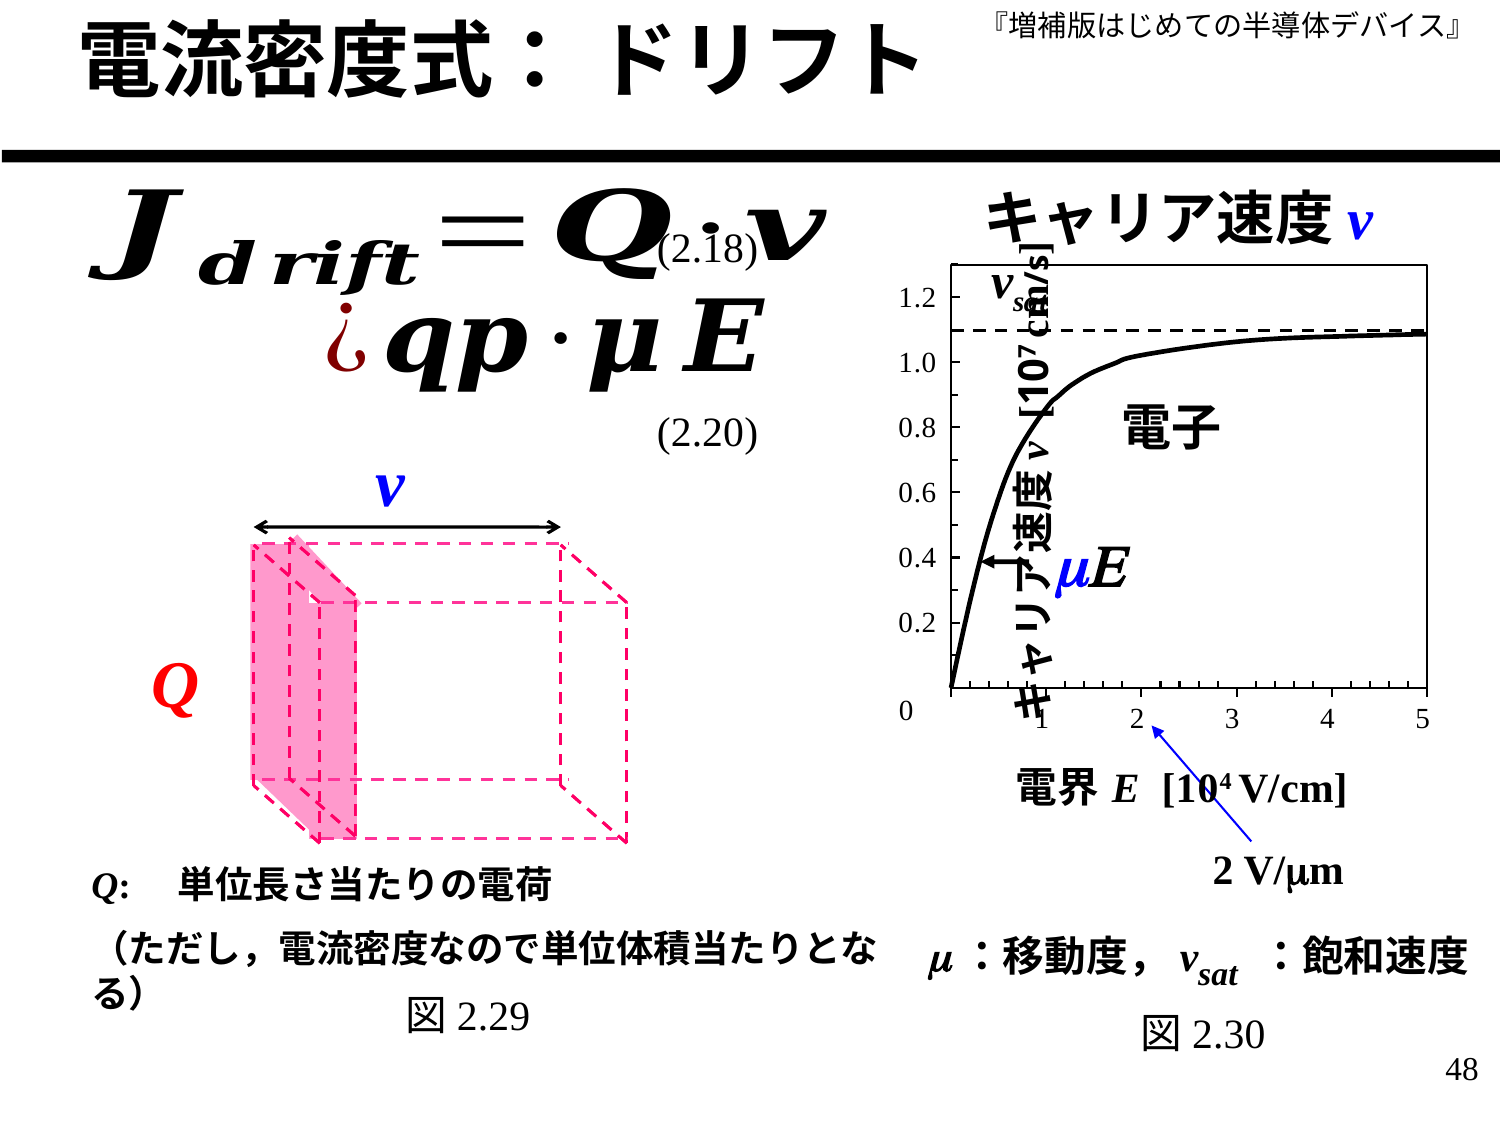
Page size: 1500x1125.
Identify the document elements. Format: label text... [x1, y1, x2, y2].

text_box キャリア速度v [968, 173, 1477, 243]
text_box 48 [1181, 1029, 1495, 1105]
text_box 図2.30 [1125, 999, 1281, 1065]
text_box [1151, 819, 1356, 894]
chart [789, 244, 1483, 811]
text_box [253, 519, 360, 532]
text_box 図2.29 [390, 981, 546, 1046]
title 電流密度式： ドリフト [62, 19, 1438, 96]
text_box (2.20) [642, 397, 774, 462]
text_box (2.18) [642, 213, 774, 279]
text_box Q: 単位長さ当たりの電荷 （ただし，電流密度なので単位体積当たりとなる） [76, 853, 916, 1023]
picture [249, 534, 632, 847]
text_box [421, 519, 561, 532]
text_box Q [136, 633, 216, 729]
text_box m：移動度，vsat ：飽和速度 [916, 905, 1494, 1001]
text_box v [360, 432, 421, 528]
